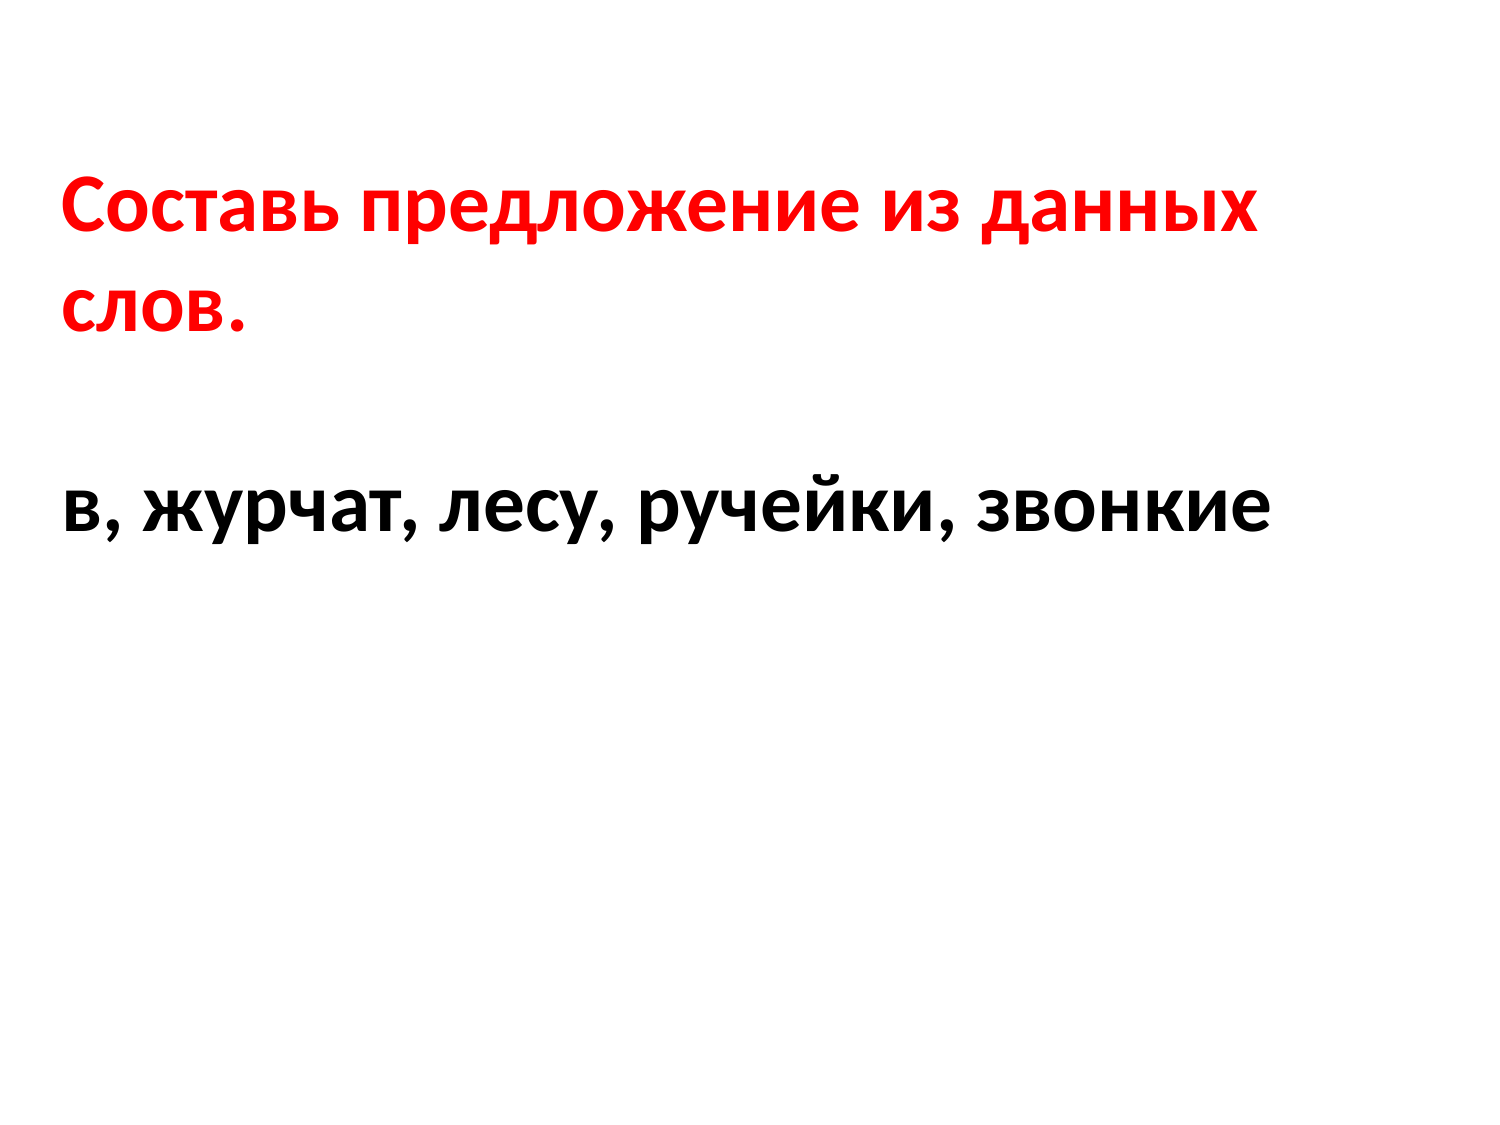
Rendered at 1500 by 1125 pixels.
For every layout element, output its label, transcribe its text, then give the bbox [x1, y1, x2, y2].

text_box Составь предложение из данных слов. в, журчат, лесу, ручейки, звонкие [46, 140, 1325, 556]
